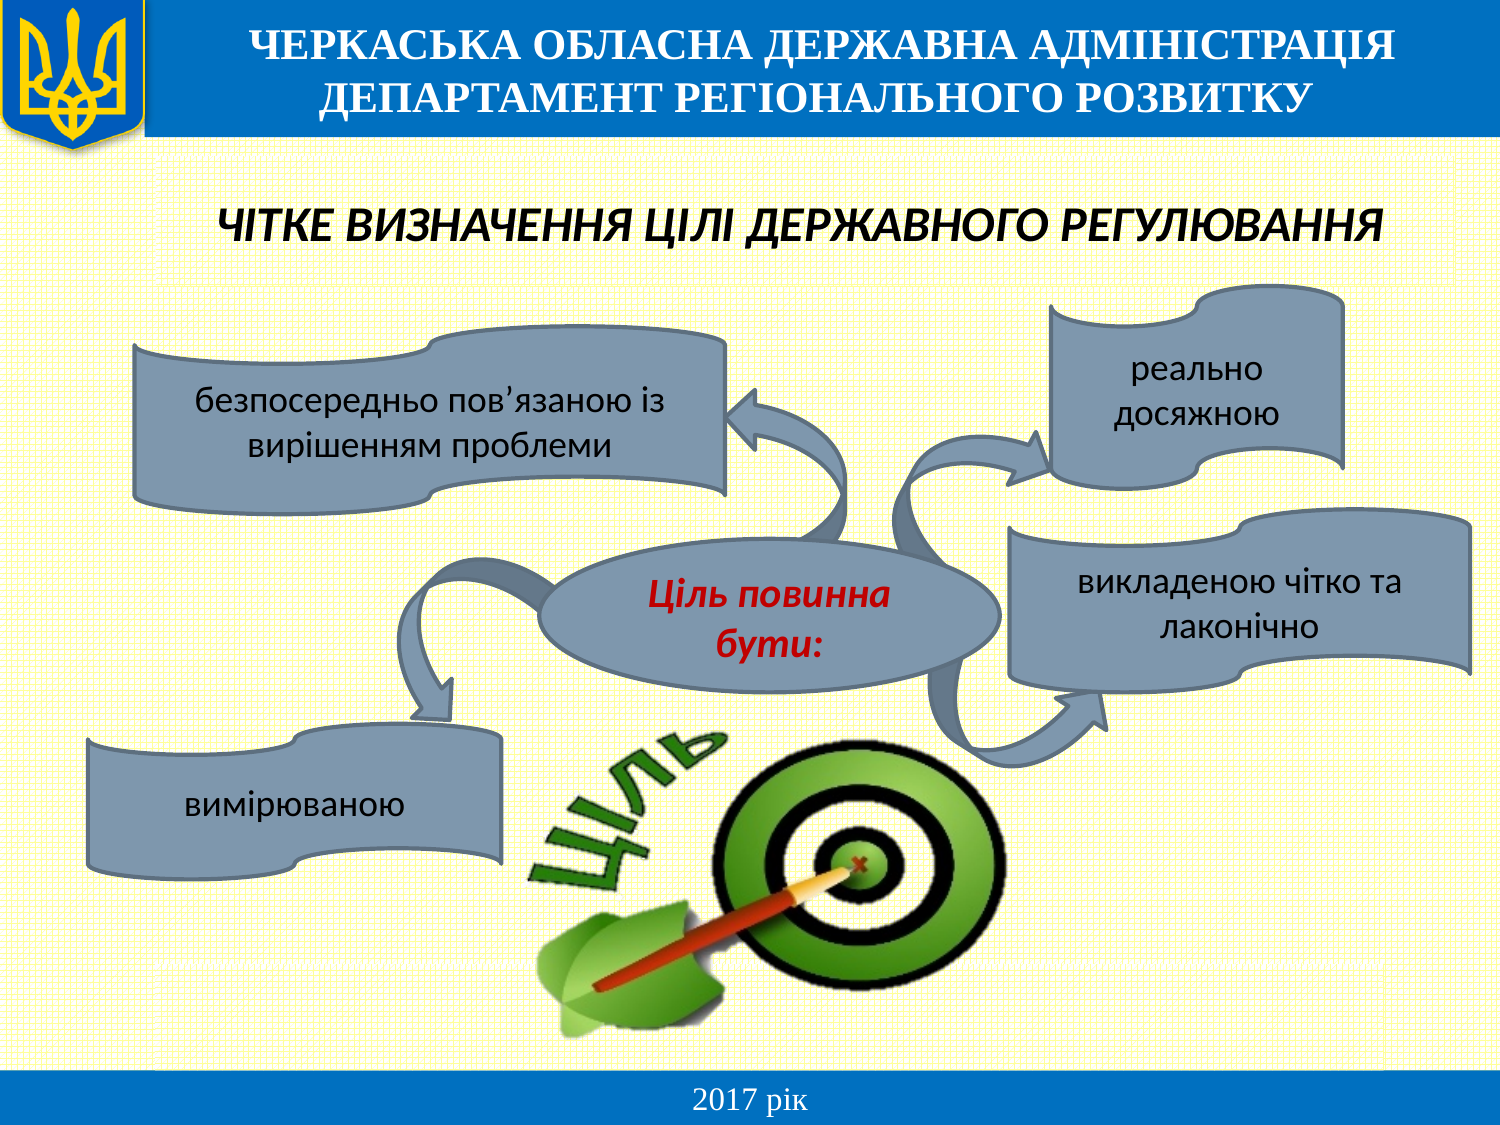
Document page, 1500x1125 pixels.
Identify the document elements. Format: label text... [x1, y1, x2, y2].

list 2017 рік [0, 1070, 1500, 1125]
text_box ЧІТКЕ ВИЗНАЧЕННЯ ЦІЛІ ДЕРЖАВНОГО РЕГУЛЮВАННЯ [155, 155, 1455, 286]
text_box [155, 1005, 500, 1071]
title ЧЕРКАСЬКА ОБЛАСНА ДЕРЖАВНА АДМІНІСТРАЦІЯ ДЕПАРТАМЕНТ РЕГІОНАЛЬНОГО РОЗВИТКУ [151, 0, 1500, 138]
text_box безпосередньо пов’язаною із вирішенням проблеми [132, 324, 728, 517]
text_box вимірюваною [85, 721, 500, 882]
text_box Ціль повинна бути: [537, 536, 1002, 695]
text_box викладеною чітко та лаконічно [1007, 507, 1473, 695]
list [100, 278, 1425, 1005]
picture [505, 717, 1055, 1071]
text_box [1058, 1005, 1384, 1071]
picture [0, 0, 145, 151]
text_box реально досяжною [1048, 283, 1345, 491]
